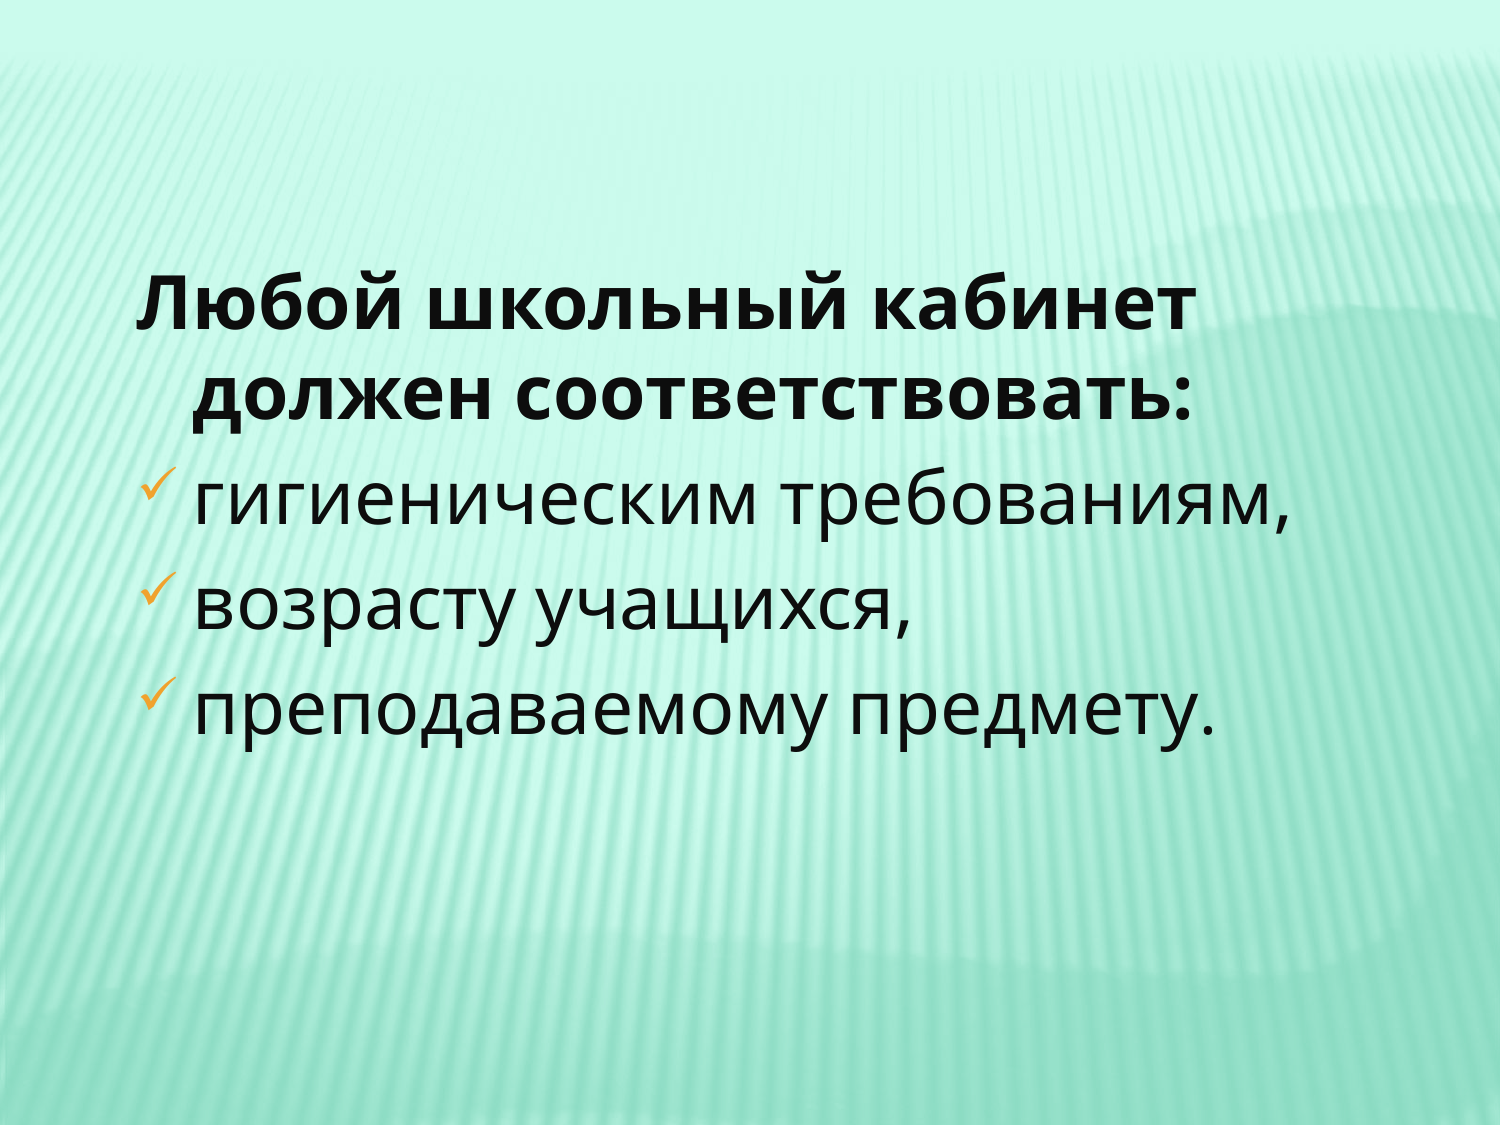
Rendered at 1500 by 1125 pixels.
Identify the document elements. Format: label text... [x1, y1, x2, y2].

list Любой школьный кабинет должен соответствовать: гигиеническим требованиям, возрасту учащихся, преподаваемому предмету. [121, 58, 1500, 1090]
